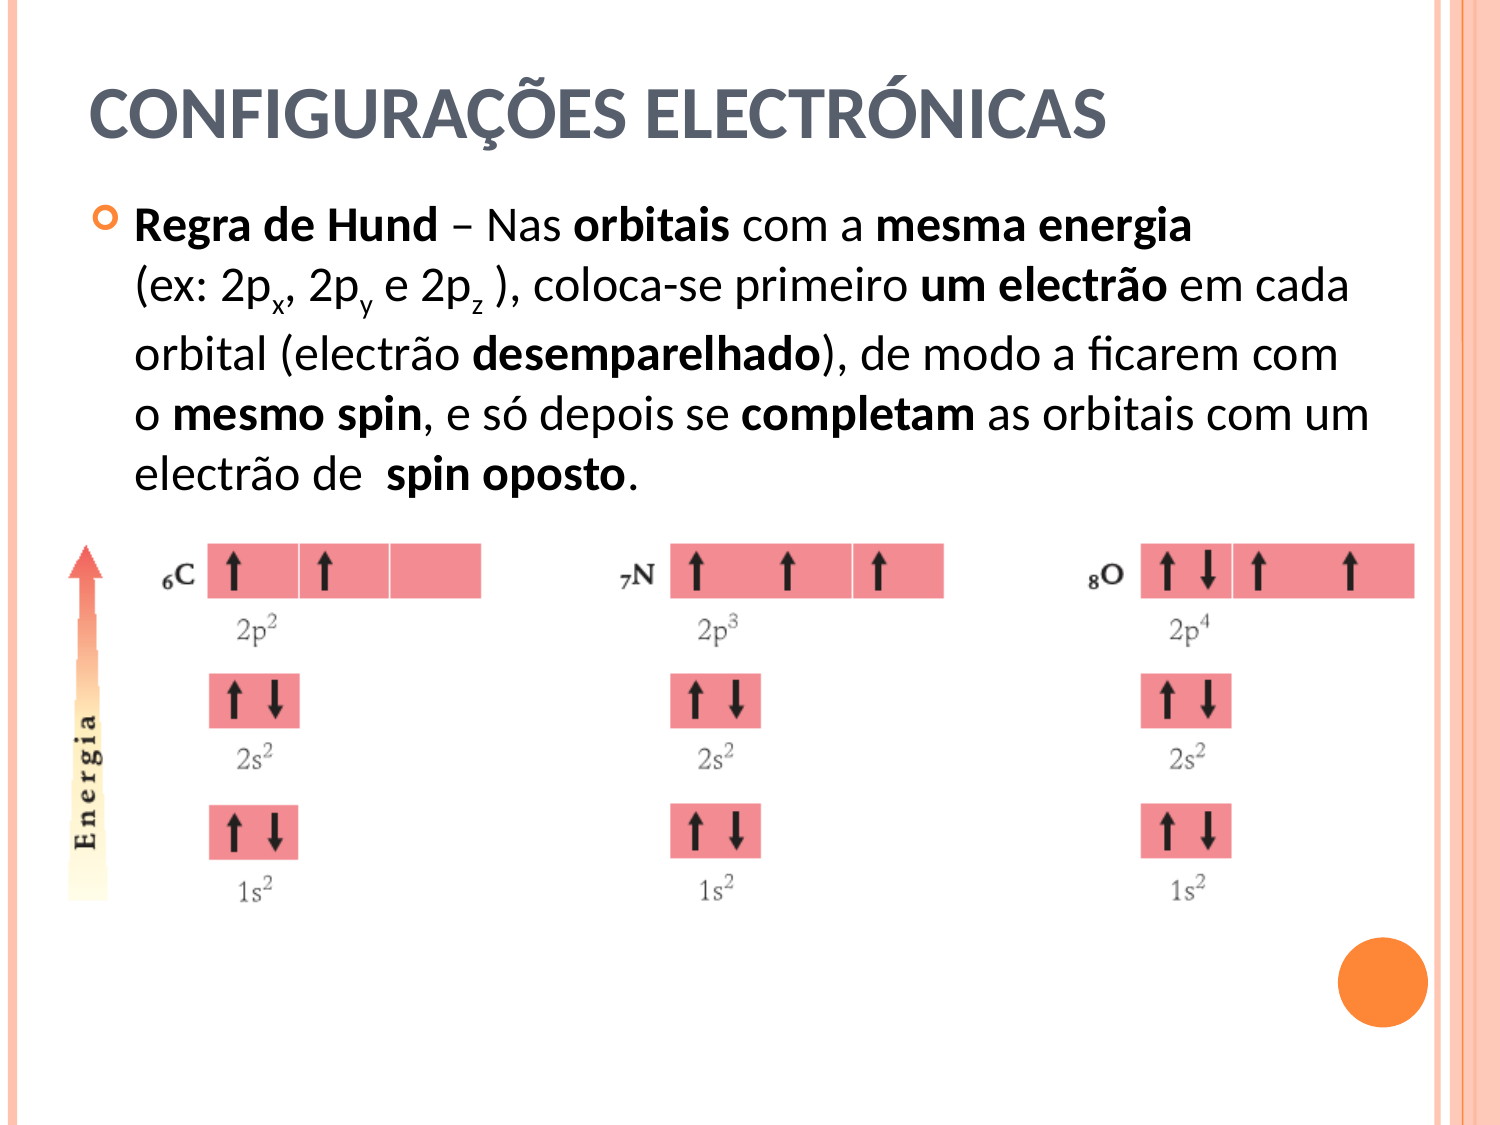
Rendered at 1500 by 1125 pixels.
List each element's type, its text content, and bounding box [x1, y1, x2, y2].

list Regra de Hund – Nas orbitais com a mesma energia (ex: 2px, 2py e 2pz ), coloca-se primeiro um electrão em cada orbital (electrão desemparelhado), de modo a ficarem com o mesmo spin, e só depois se completam as orbitais com um electrão de spin oposto. [75, 184, 1424, 984]
picture [52, 511, 1421, 929]
title Configurações electrónicas [75, 45, 1300, 161]
